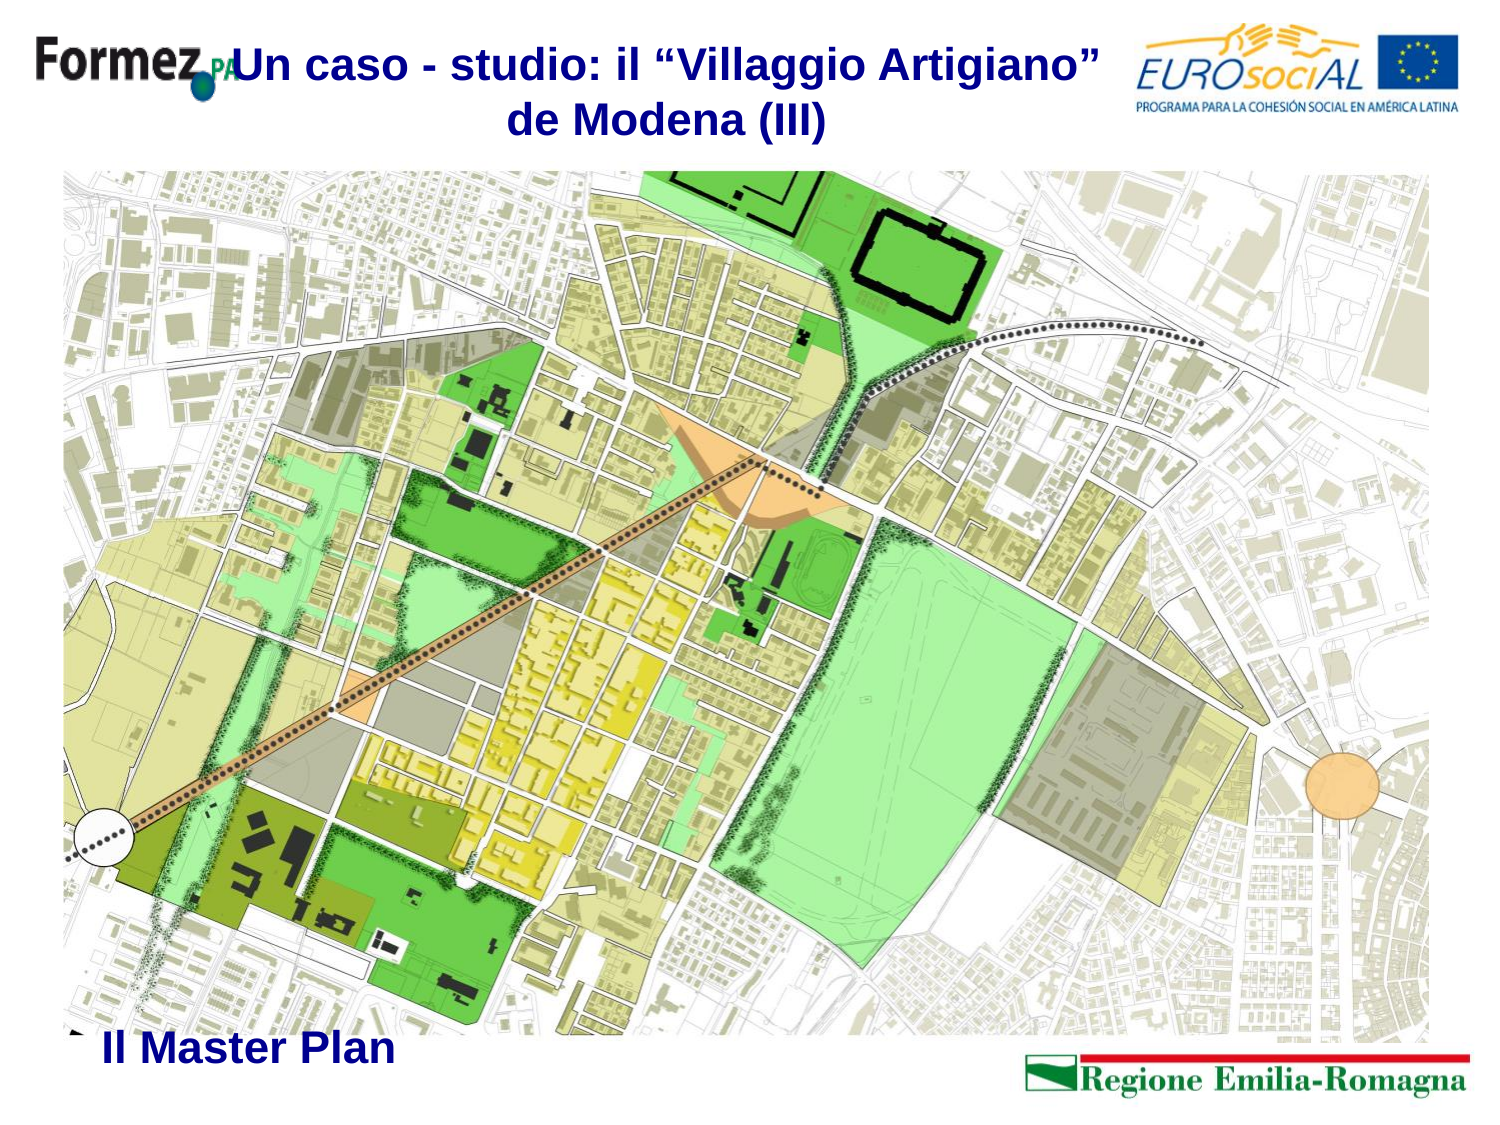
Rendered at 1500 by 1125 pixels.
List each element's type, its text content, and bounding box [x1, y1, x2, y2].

text_box Un caso - studio: il “Villaggio Artigiano” de Modena (III) [198, 26, 1135, 152]
text_box Il Master Plan [20, 1010, 478, 1081]
picture [63, 160, 1483, 1113]
picture [1134, 23, 1460, 113]
picture [32, 26, 241, 105]
